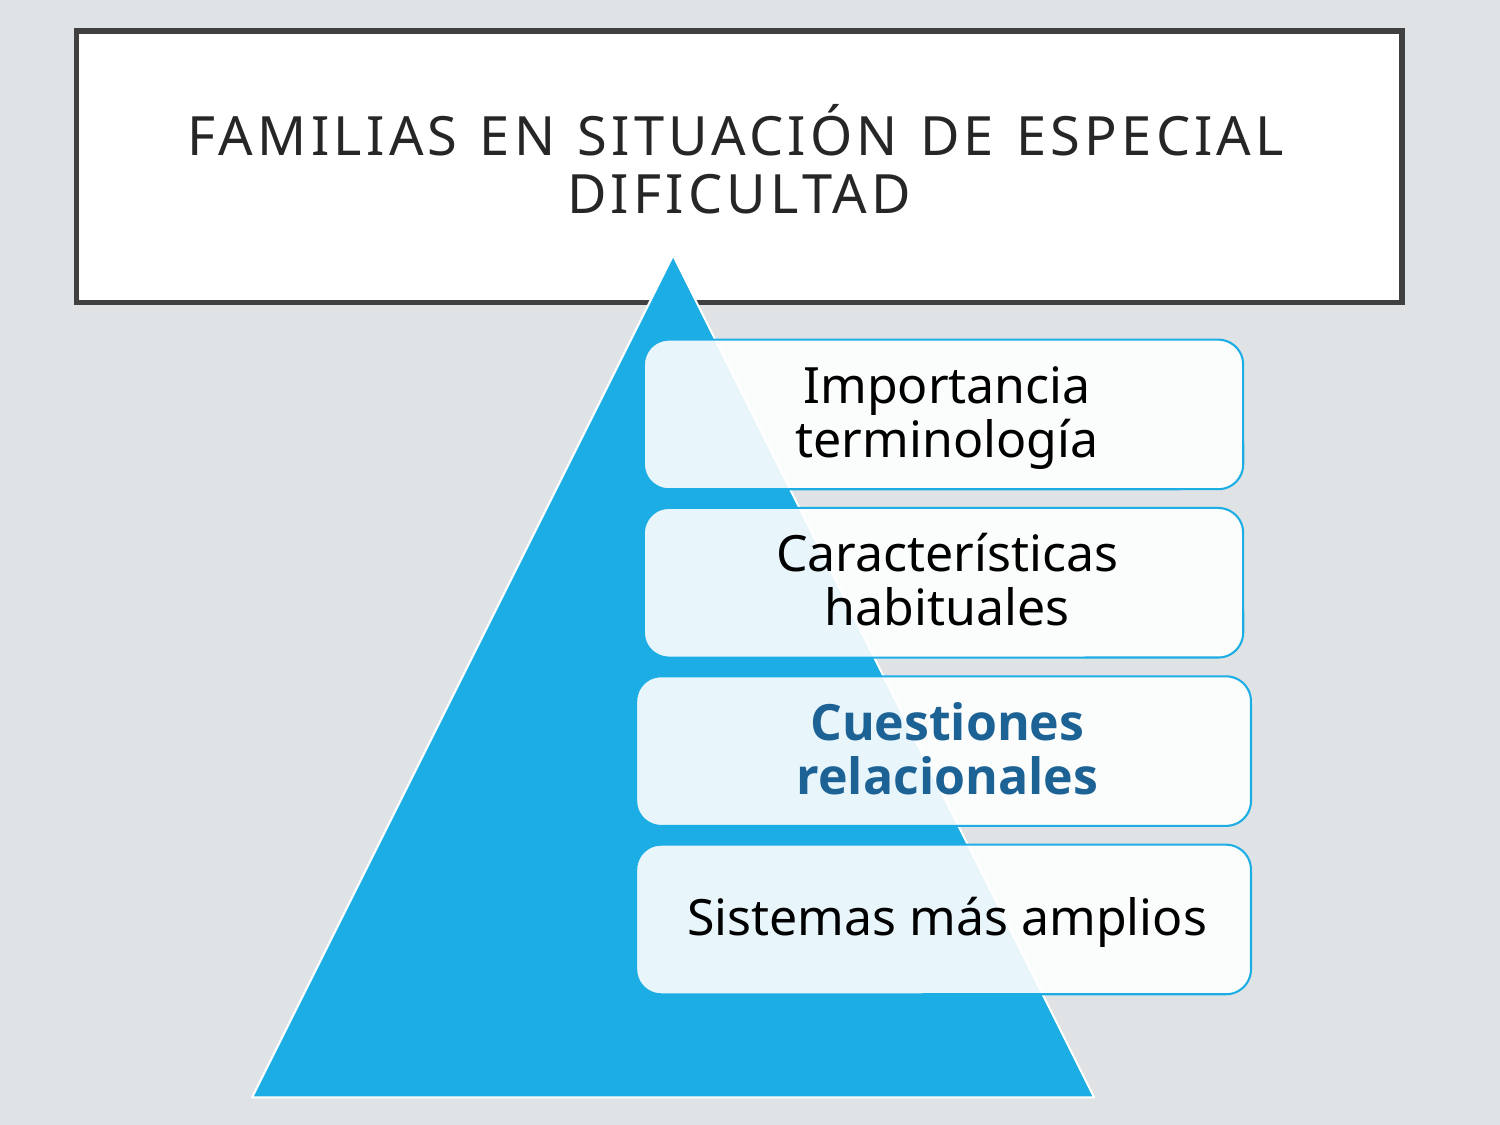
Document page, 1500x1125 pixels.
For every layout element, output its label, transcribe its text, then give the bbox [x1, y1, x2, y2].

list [41, 255, 1459, 1098]
title Familias en situación de especial dificultad [74, 28, 1405, 255]
